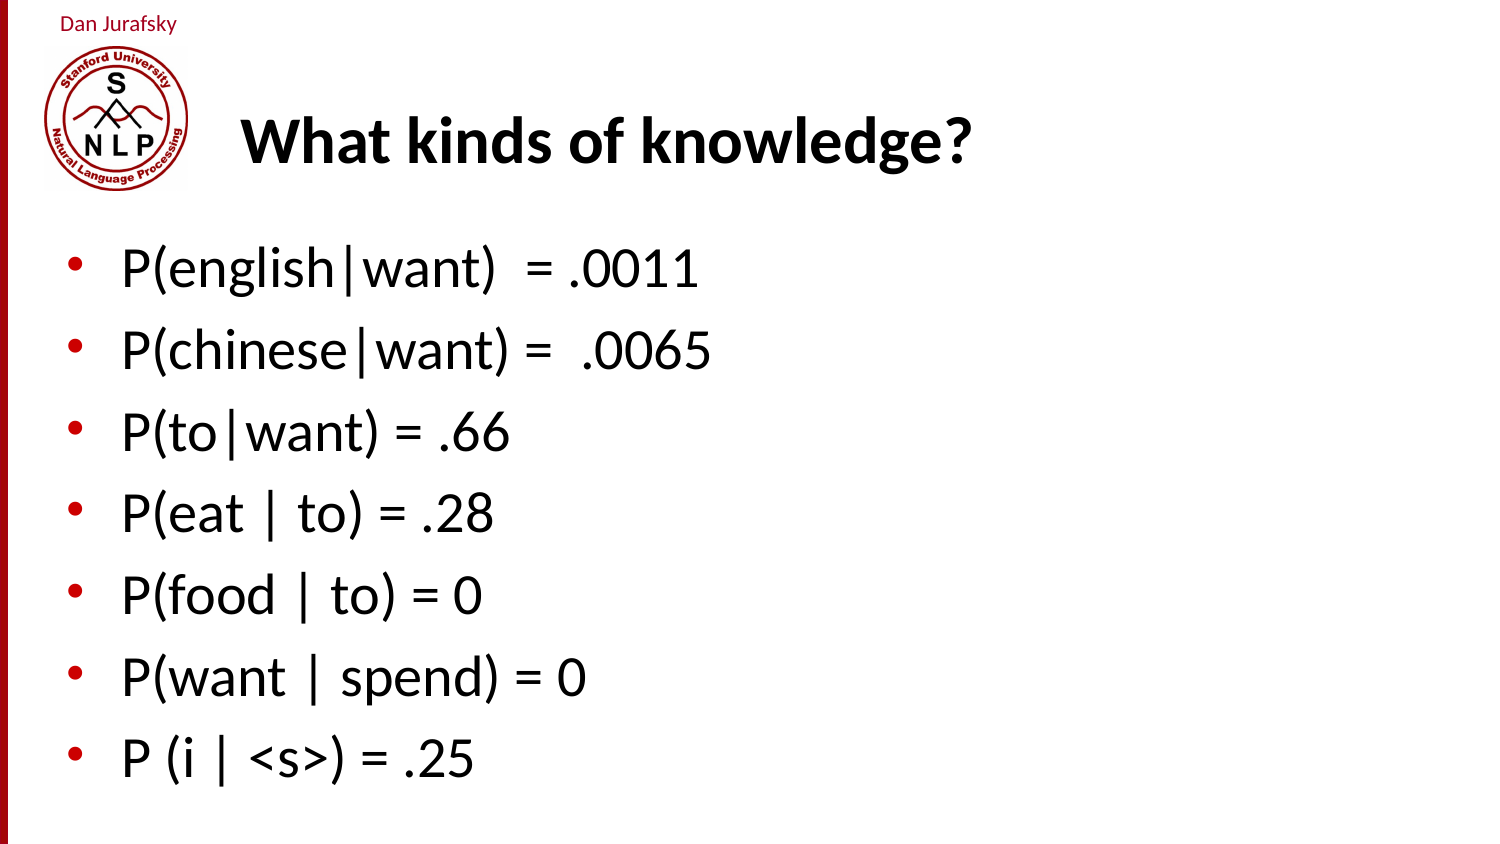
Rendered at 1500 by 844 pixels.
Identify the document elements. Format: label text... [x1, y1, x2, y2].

list P(english|want) = .0011 P(chinese|want) = .0065 P(to|want) = .66 P(eat | to) = .28 P(food | to) = 0 P(want | spend) = 0 P (i | <s>) = .25 [50, 221, 1450, 769]
title What kinds of knowledge? [225, 62, 1450, 185]
picture [44, 46, 188, 191]
